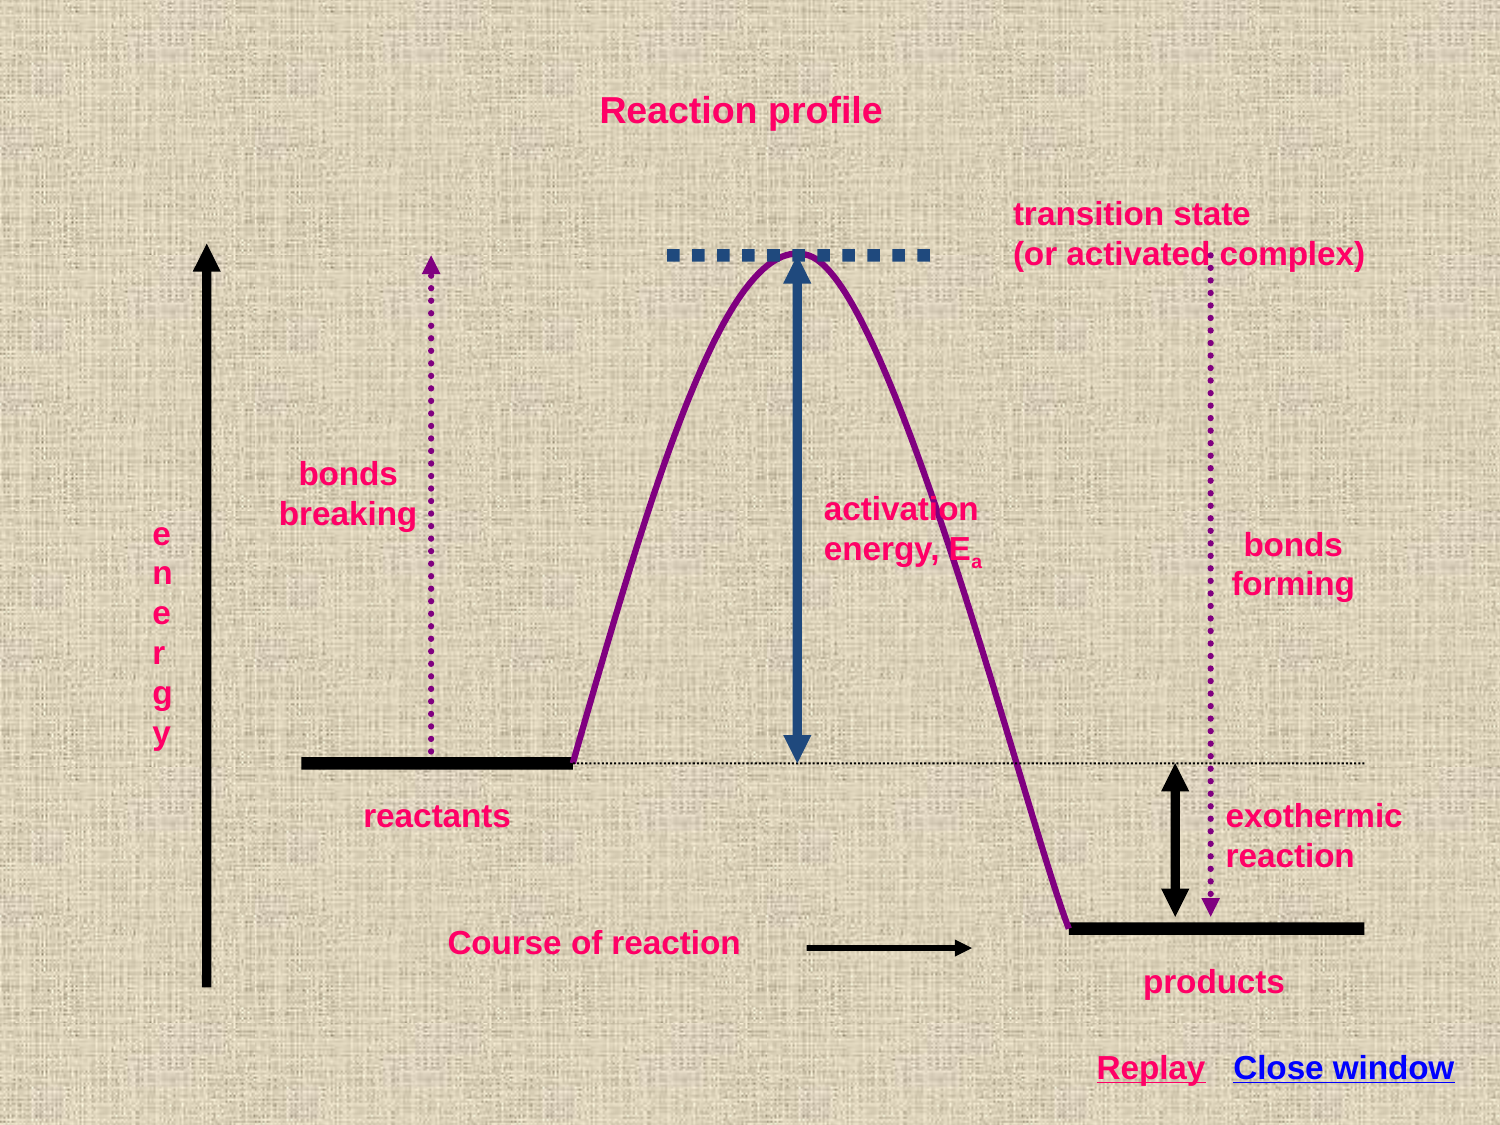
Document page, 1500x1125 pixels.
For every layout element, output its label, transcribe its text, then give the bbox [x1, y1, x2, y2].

picture [0, 0, 1500, 1125]
text_box Replay Close window [1051, 1038, 1500, 1094]
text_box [135, 77, 1454, 1009]
